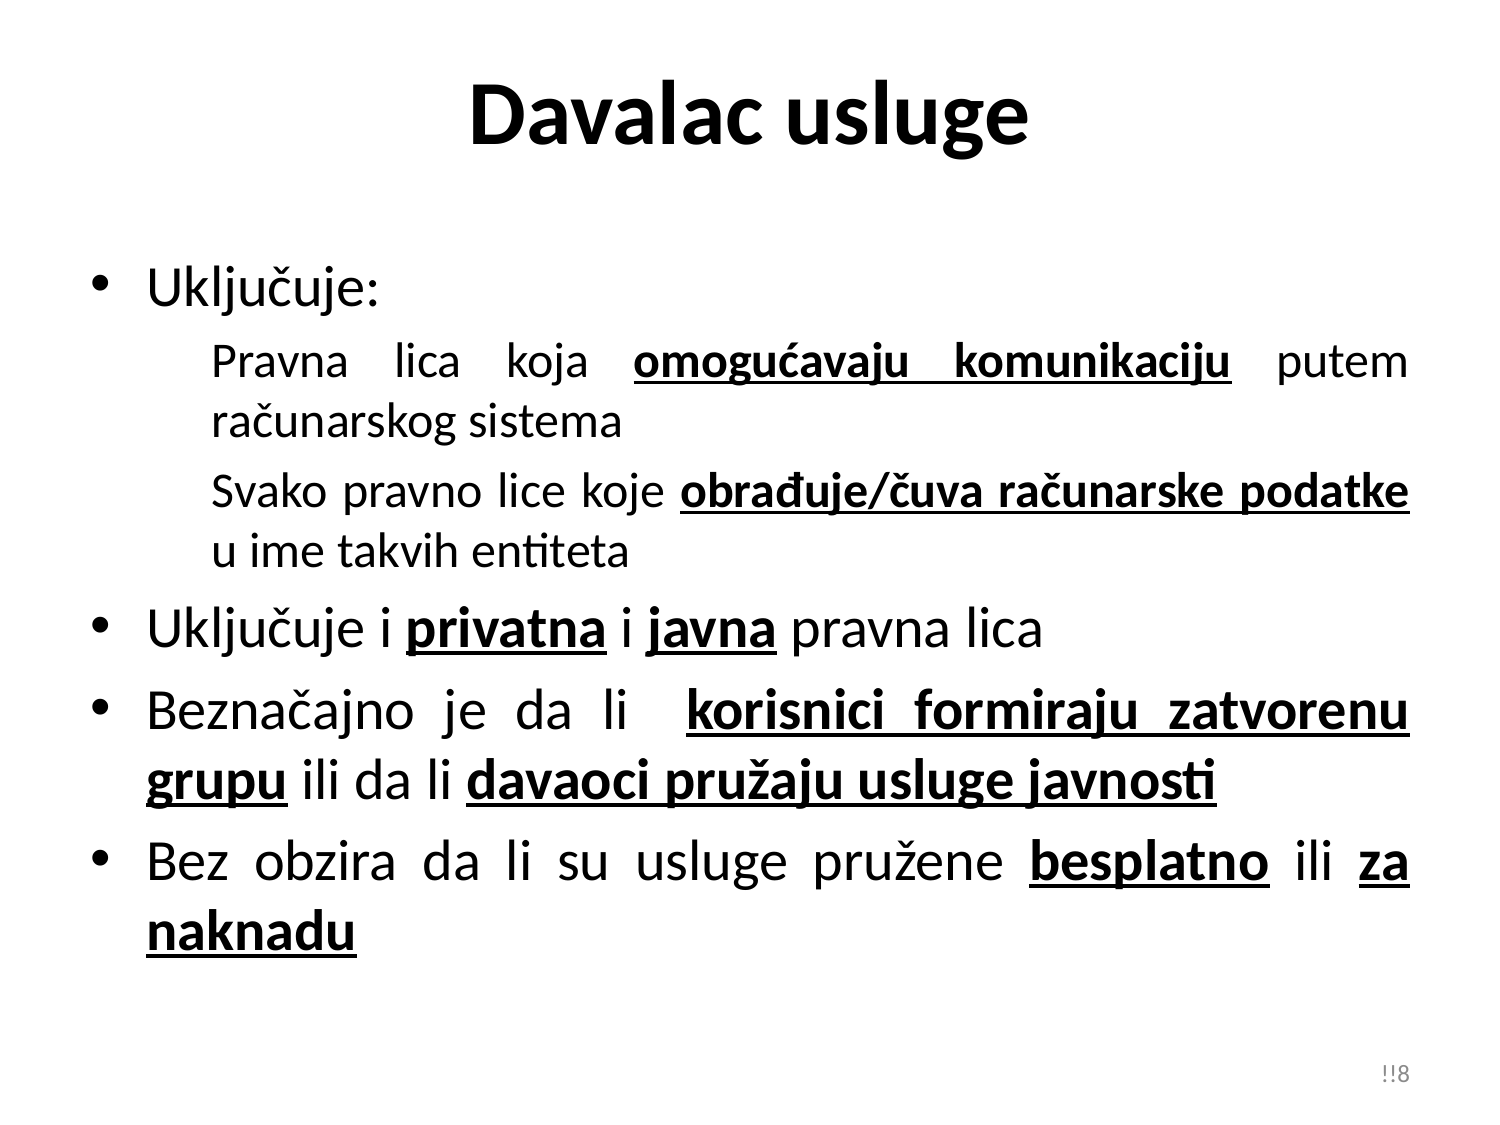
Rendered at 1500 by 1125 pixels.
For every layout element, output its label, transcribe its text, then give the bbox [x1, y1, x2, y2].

slide_number !!8 [1074, 1042, 1425, 1103]
title Davalac usluge [75, 45, 1425, 233]
list Uključuje: Pravna lica koja omogućavaju komunikaciju putem računarskog sistema Svako pravno lice koje obrađuje/čuva računarske podatke u ime takvih entiteta Uključuje i privatna i javna pravna lica Beznačajno je da li korisnici formiraju zatvorenu grupu ili da li davaoci pružaju usluge javnosti Bez obzira da li su usluge pružene besplatno ili za naknadu [75, 240, 1425, 1043]
